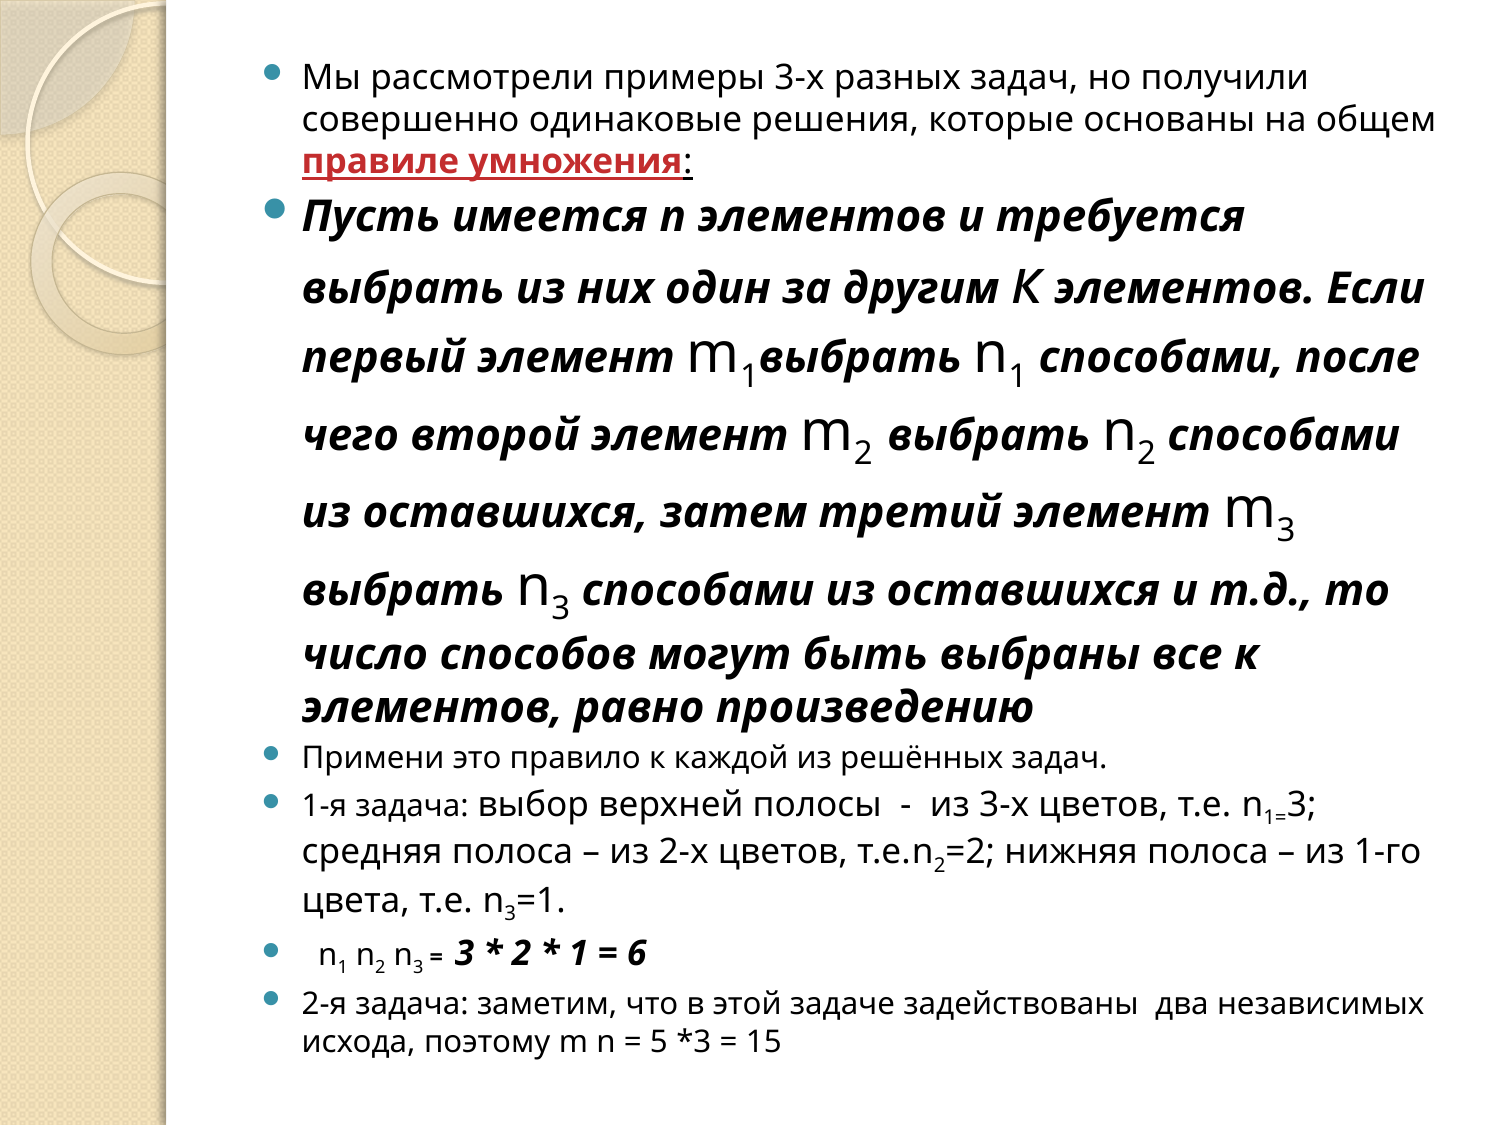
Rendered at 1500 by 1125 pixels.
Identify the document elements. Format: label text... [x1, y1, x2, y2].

list Мы рассмотрели примеры 3-х разных задач, но получили совершенно одинаковые решения, которые основаны на общем правиле умножения: Пусть имеется n элементов и требуется выбрать из них один за другим к элементов. Если первый элемент m1выбрать n1 способами, после чего второй элемент m2 выбрать n2 способами из оставшихся, затем третий элемент m3 выбрать n3 способами из оставшихся и т.д., то число способов могут быть выбраны все к элементов, равно произведению Примени это правило к каждой из решённых задач. 1-я задача: выбор верхней полосы - из 3-х цветов, т.е. n1=3; средняя полоса – из 2-х цветов, т.е.n2=2; нижняя полоса – из 1-го цвета, т.е. n3=1. n1 n2 n3 = 3 * 2 * 1 = 6 2-я задача: заметим, что в этой задаче задействованы два независимых исхода, поэтому m n = 5 *3 = 15 [235, 46, 1466, 1102]
